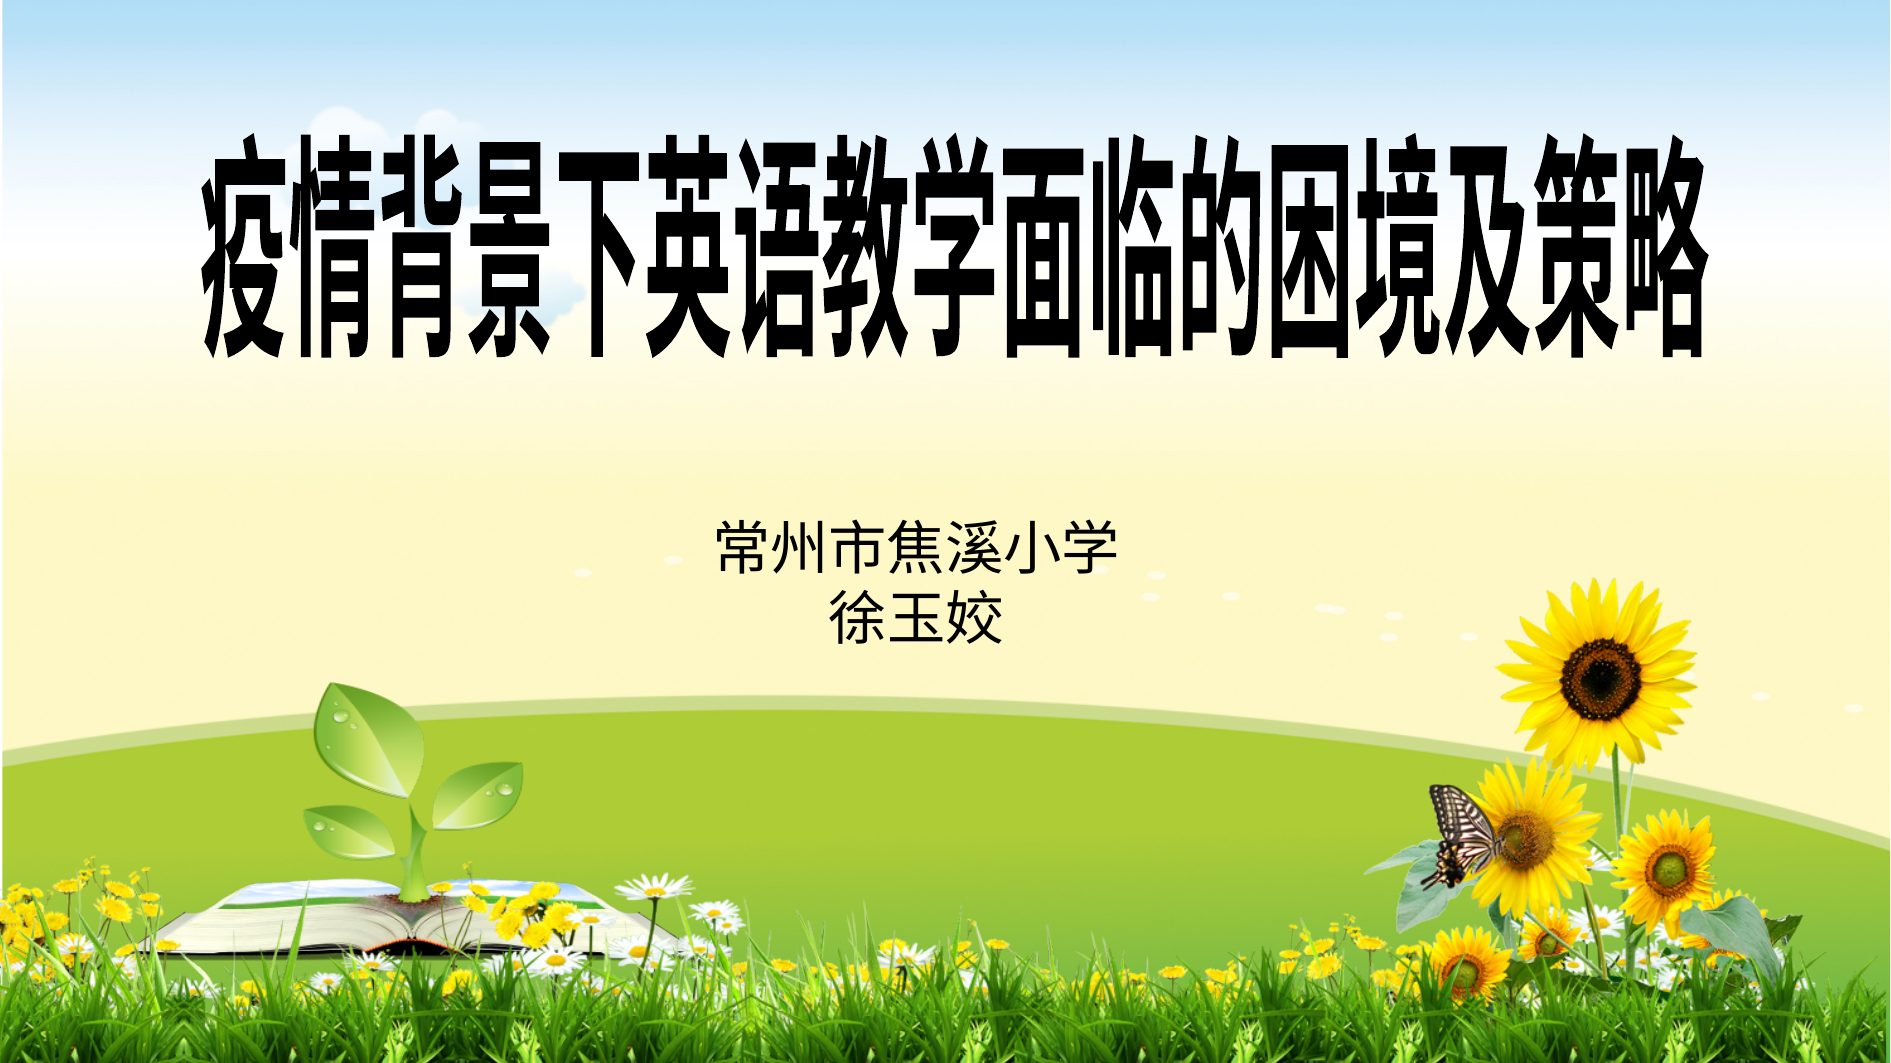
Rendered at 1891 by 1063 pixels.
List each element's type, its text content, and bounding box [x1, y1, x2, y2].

text_box 常州市焦溪小学 徐玉姣 [697, 468, 1136, 537]
picture [0, 0, 1891, 1063]
